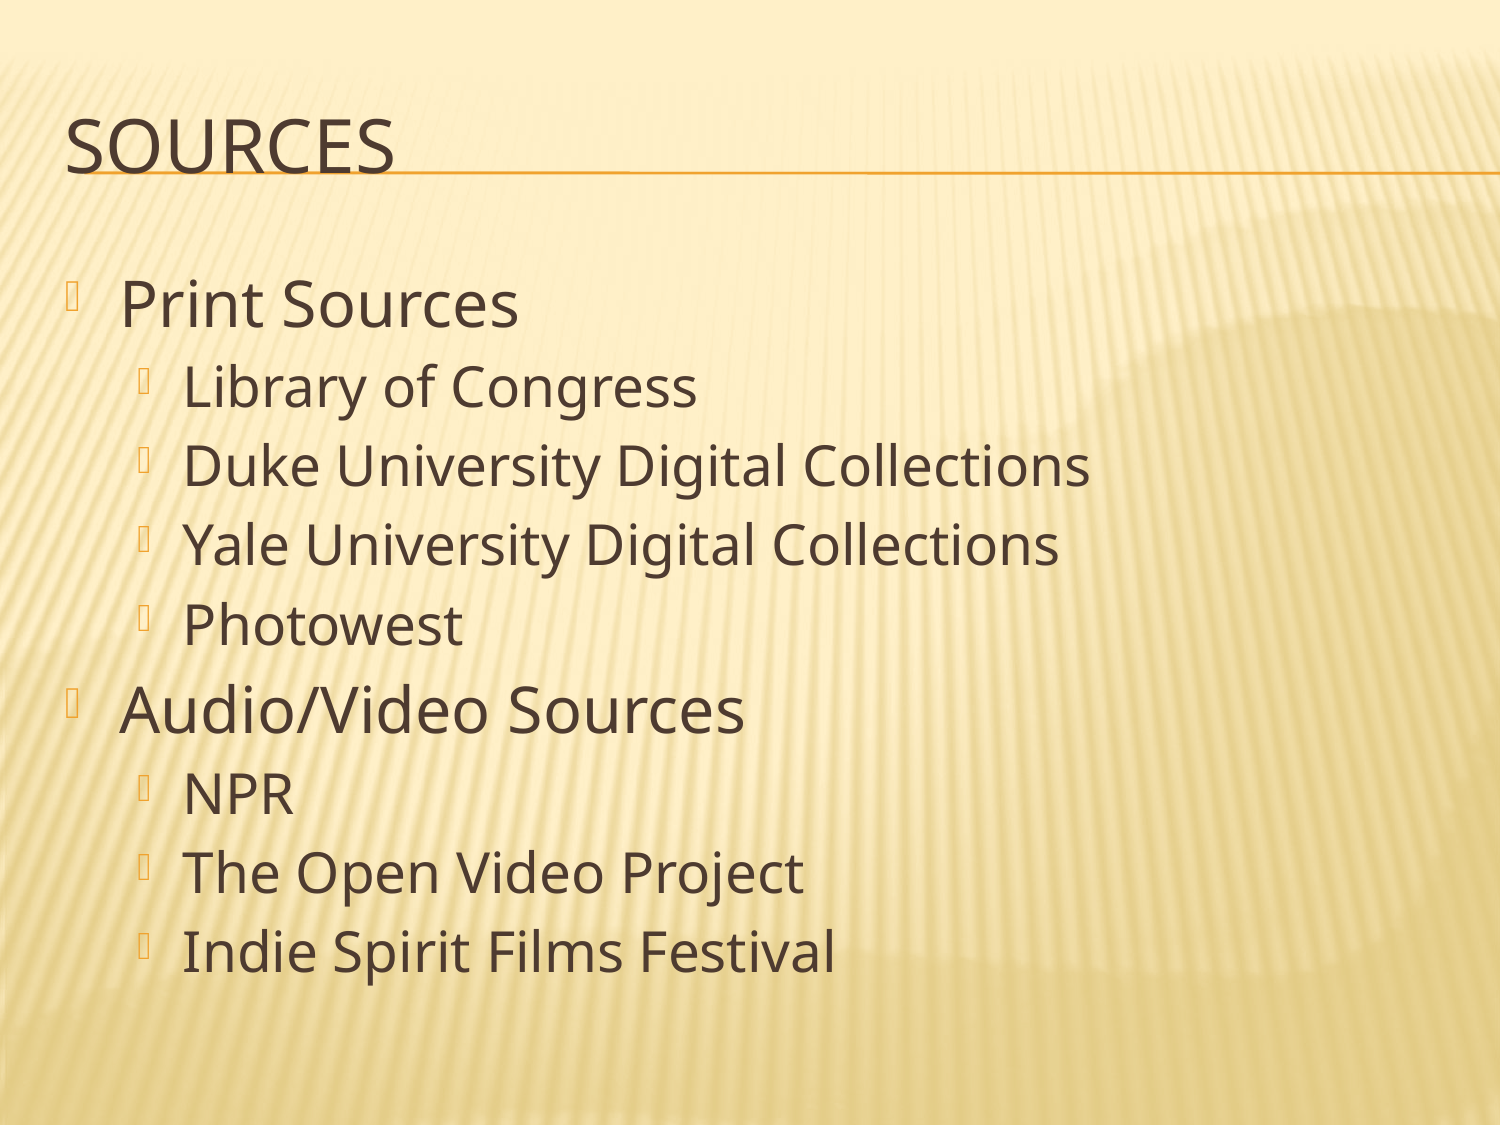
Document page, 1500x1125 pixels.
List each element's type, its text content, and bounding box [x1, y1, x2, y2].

title Sources [50, 75, 1475, 213]
list Print Sources Library of Congress Duke University Digital Collections Yale University Digital Collections Photowest Audio/Video Sources NPR The Open Video Project Indie Spirit Films Festival [50, 254, 1475, 998]
